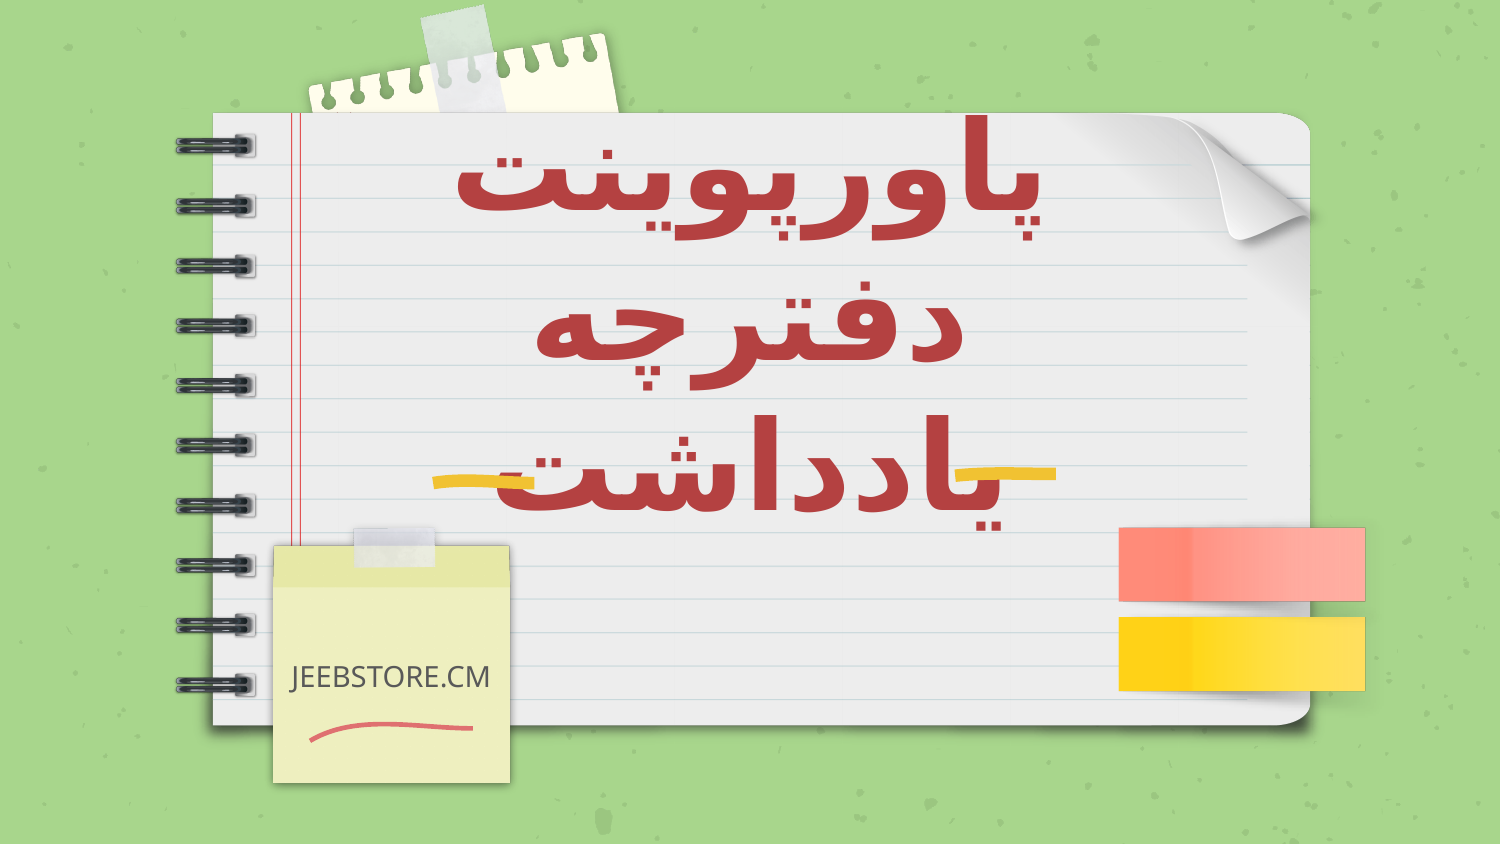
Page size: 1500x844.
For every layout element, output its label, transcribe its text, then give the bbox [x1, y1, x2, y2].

picture [171, 0, 1407, 759]
title پاورپوینت دفترچه یادداشت [251, 279, 1249, 551]
picture [261, 778, 522, 795]
text_box [433, 480, 535, 484]
subtitle JEEBSTORE.CM [261, 647, 522, 778]
text_box [309, 724, 473, 741]
